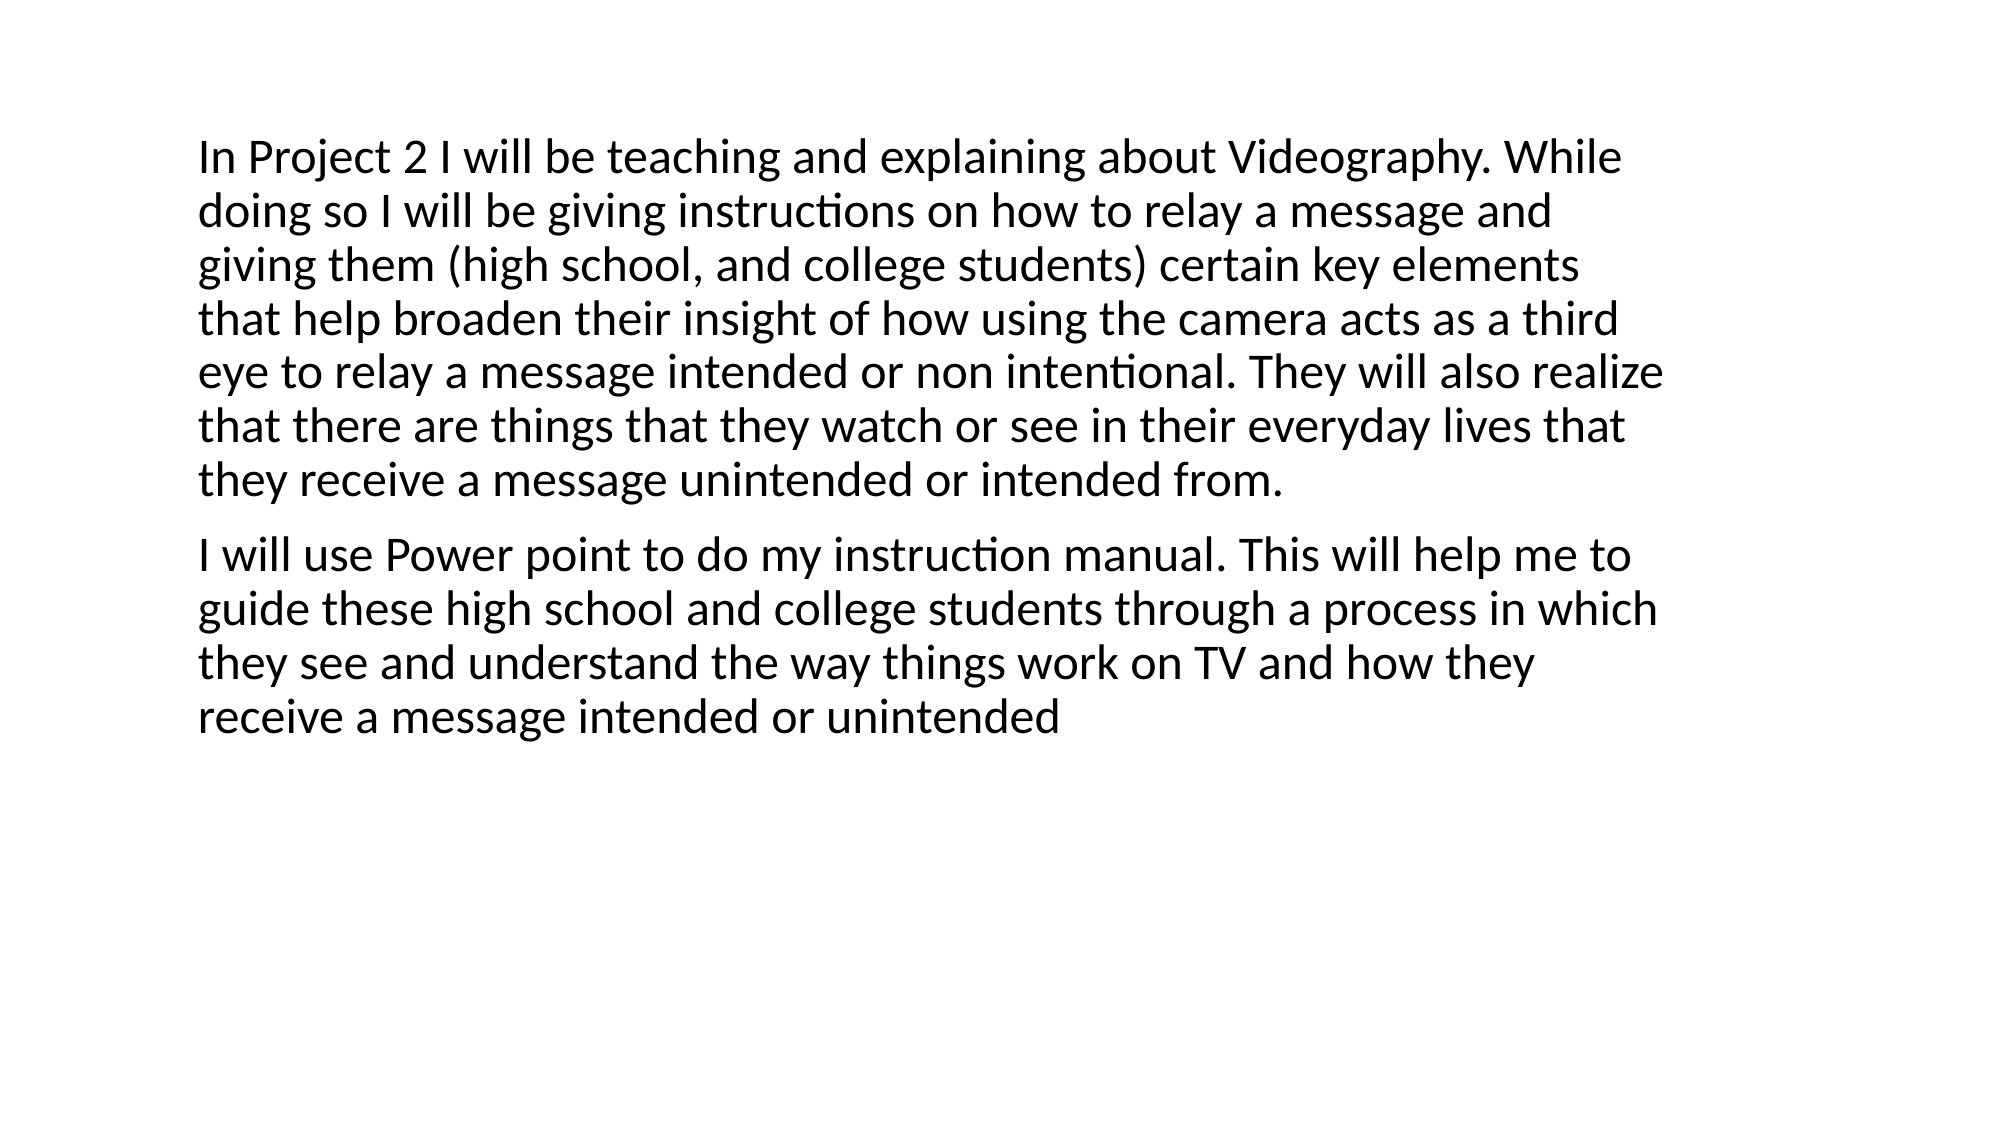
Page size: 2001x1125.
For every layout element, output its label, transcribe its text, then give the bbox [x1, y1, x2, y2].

subtitle In Project 2 I will be teaching and explaining about Videography. While doing so I will be giving instructions on how to relay a message and giving them (high school, and college students) certain key elements that help broaden their insight of how using the camera acts as a third eye to relay a message intended or non intentional. They will also realize that there are things that they watch or see in their everyday lives that they receive a message unintended or intended from. I will use Power point to do my instruction manual. This will help me to guide these high school and college students through a process in which they see and understand the way things work on TV and how they receive a message intended or unintended [182, 122, 1683, 968]
